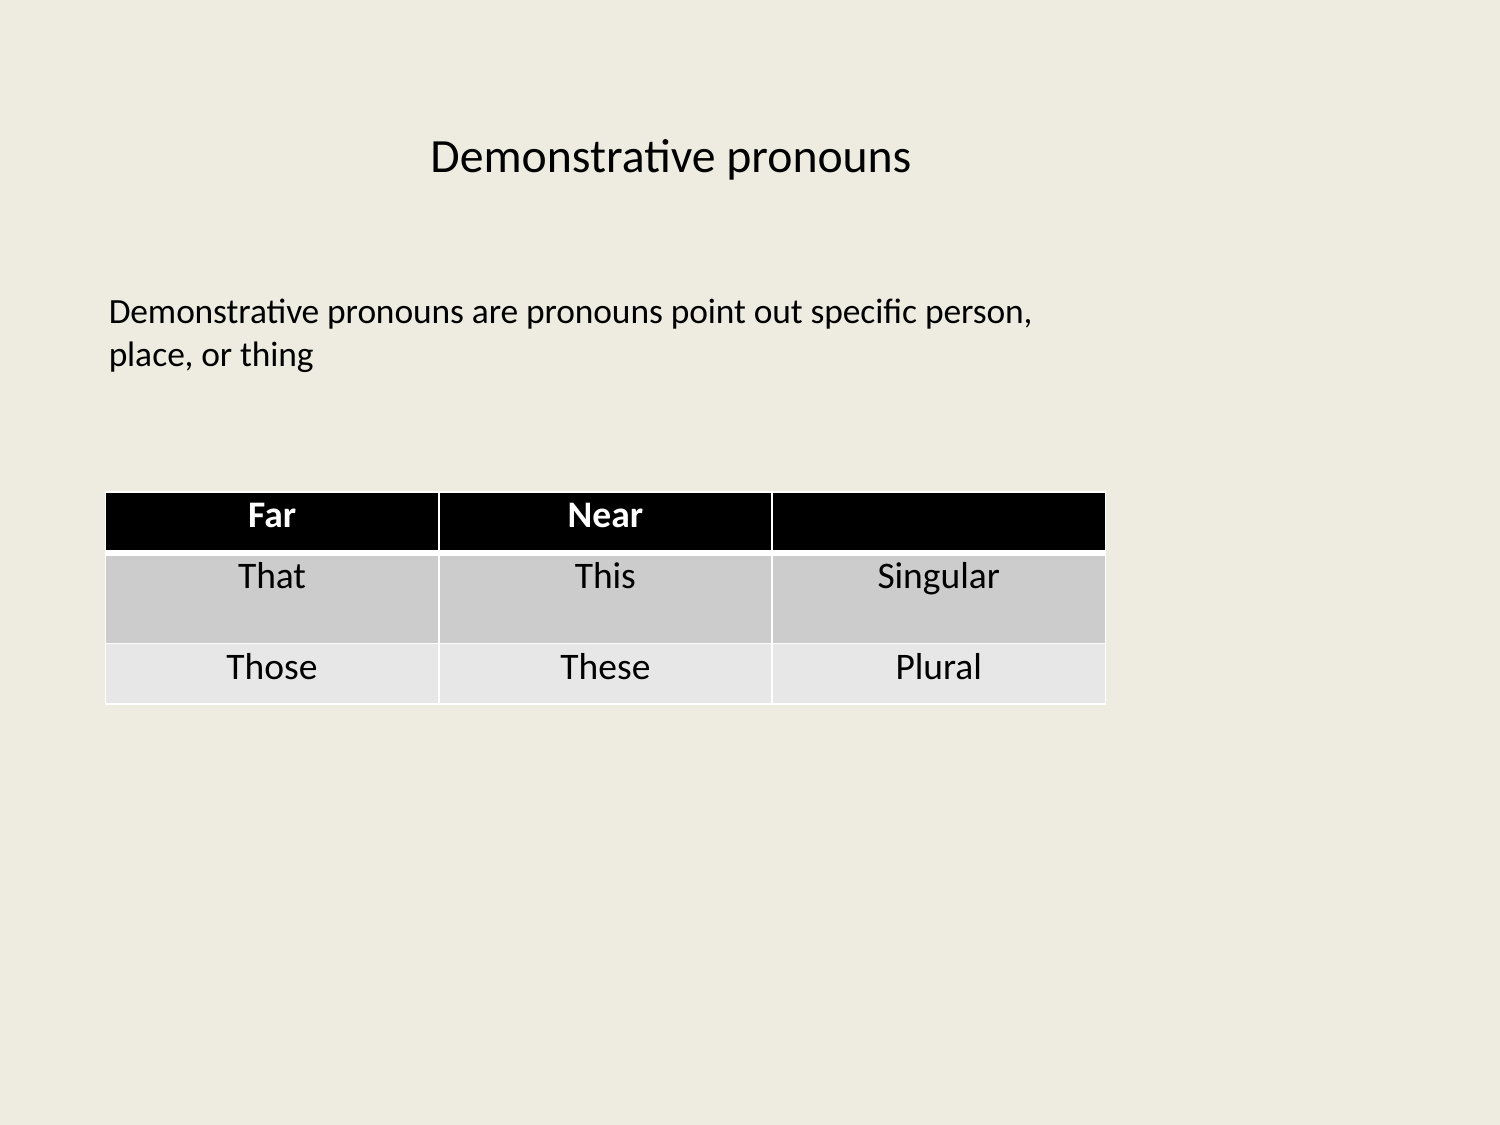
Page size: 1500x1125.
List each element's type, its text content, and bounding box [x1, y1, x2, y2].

table_cell Plural [773, 644, 1105, 703]
table_cell Singular [773, 556, 1105, 643]
table_header Near [440, 493, 771, 550]
list Demonstrative pronouns are pronouns point out specific person, place, or thing [93, 281, 1136, 382]
table_cell This [440, 556, 771, 643]
table_cell That [106, 556, 438, 643]
table_cell Those [106, 644, 438, 703]
table_header [773, 493, 1105, 550]
title Demonstrative pronouns [58, 117, 1284, 305]
table_cell These [440, 644, 771, 703]
table_header Far [106, 493, 438, 550]
